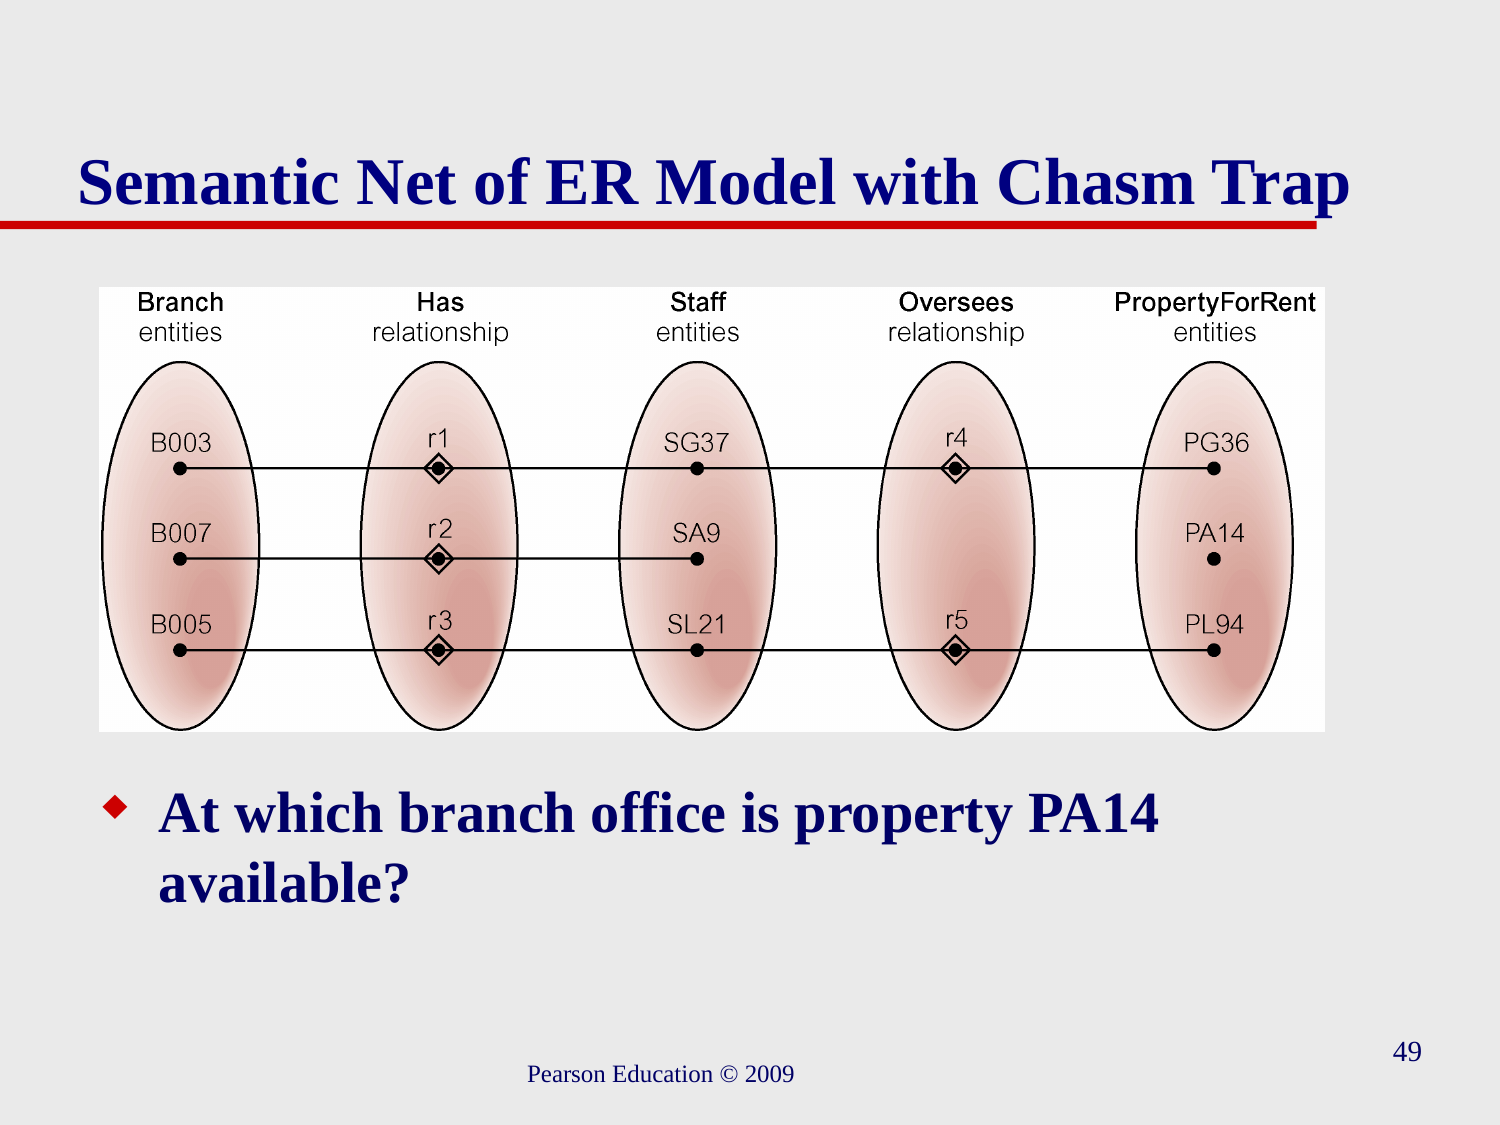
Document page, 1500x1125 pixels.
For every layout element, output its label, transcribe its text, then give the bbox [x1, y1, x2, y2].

title Semantic Net of ER Model with Chasm Trap [62, 43, 1413, 226]
text_box Pearson Education © 2009 [512, 1050, 1038, 1095]
list At which branch office is property PA14 available? [87, 274, 1356, 951]
picture [99, 287, 1326, 732]
slide_number 49 [1125, 1012, 1438, 1088]
